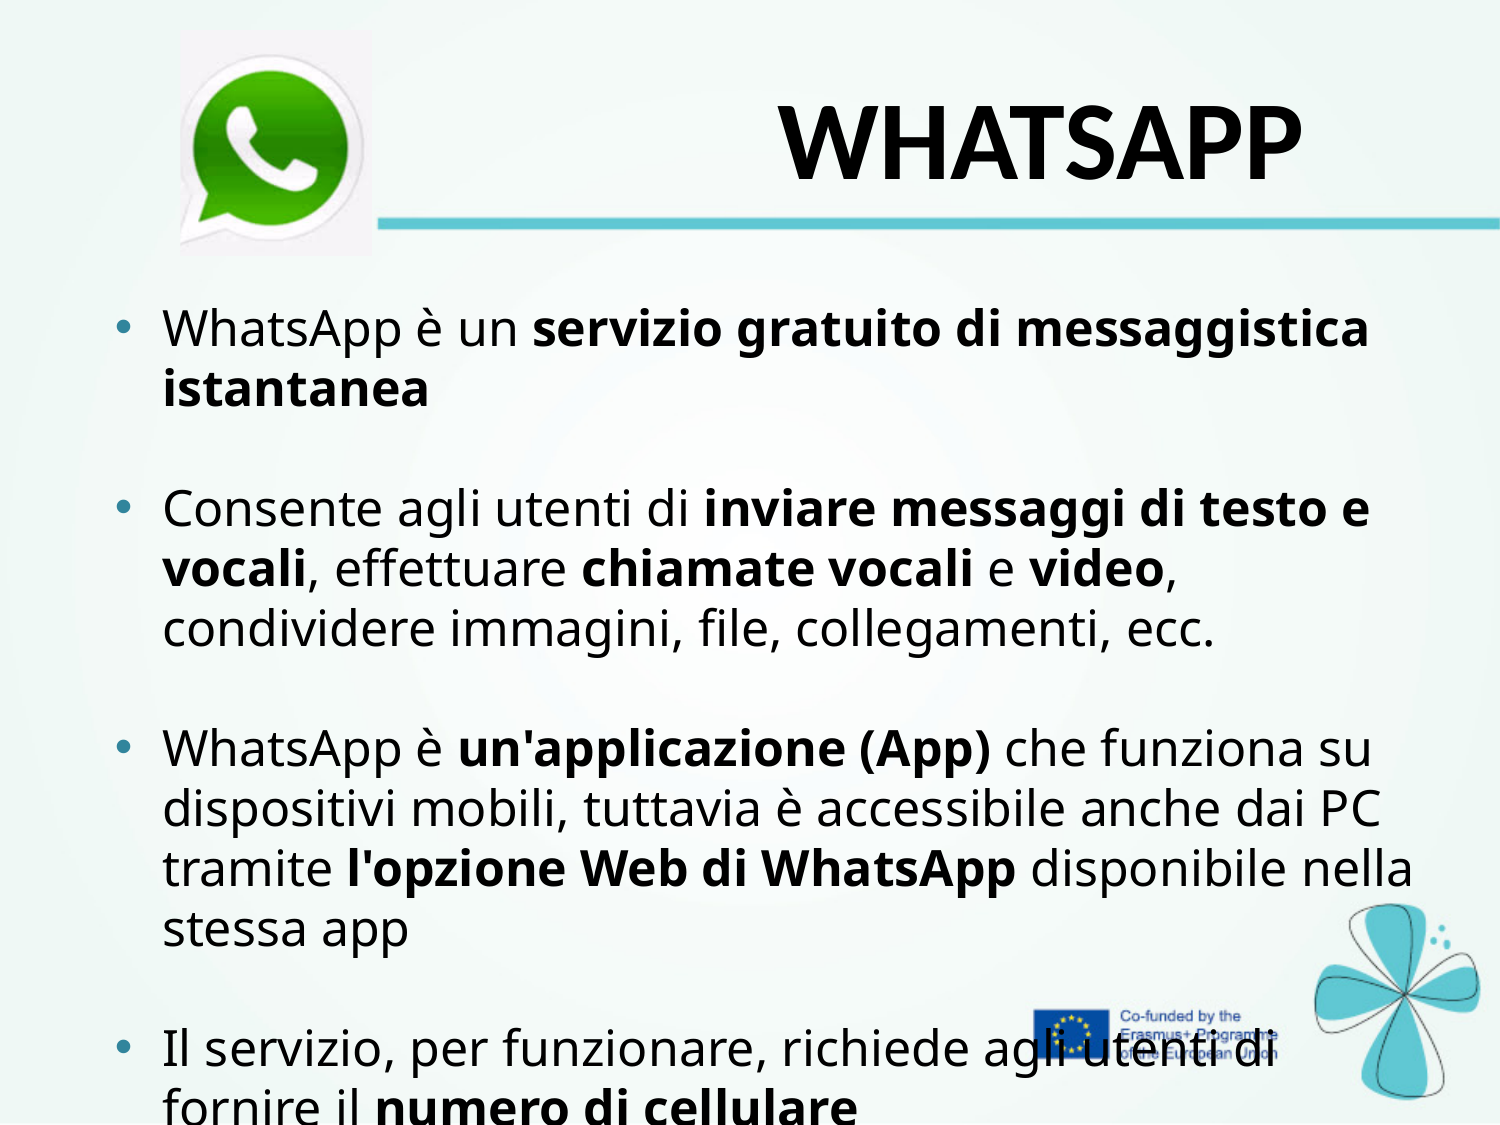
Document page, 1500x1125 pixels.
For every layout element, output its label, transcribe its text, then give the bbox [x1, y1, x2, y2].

text_box WHATSAPP [670, 59, 1320, 210]
picture [0, 0, 1500, 1125]
text_box WhatsApp è un servizio gratuito di messaggistica istantanea Consente agli utenti di inviare messaggi di testo e vocali, effettuare chiamate vocali e video, condividere immagini, file, collegamenti, ecc. WhatsApp è un'applicazione (App) che funziona su dispositivi mobili, tuttavia è accessibile anche dai PC tramite l'opzione Web di WhatsApp disponibile nella stessa app Il servizio, per funzionare, richiede agli utenti di fornire il numero di cellulare [100, 289, 1459, 1125]
